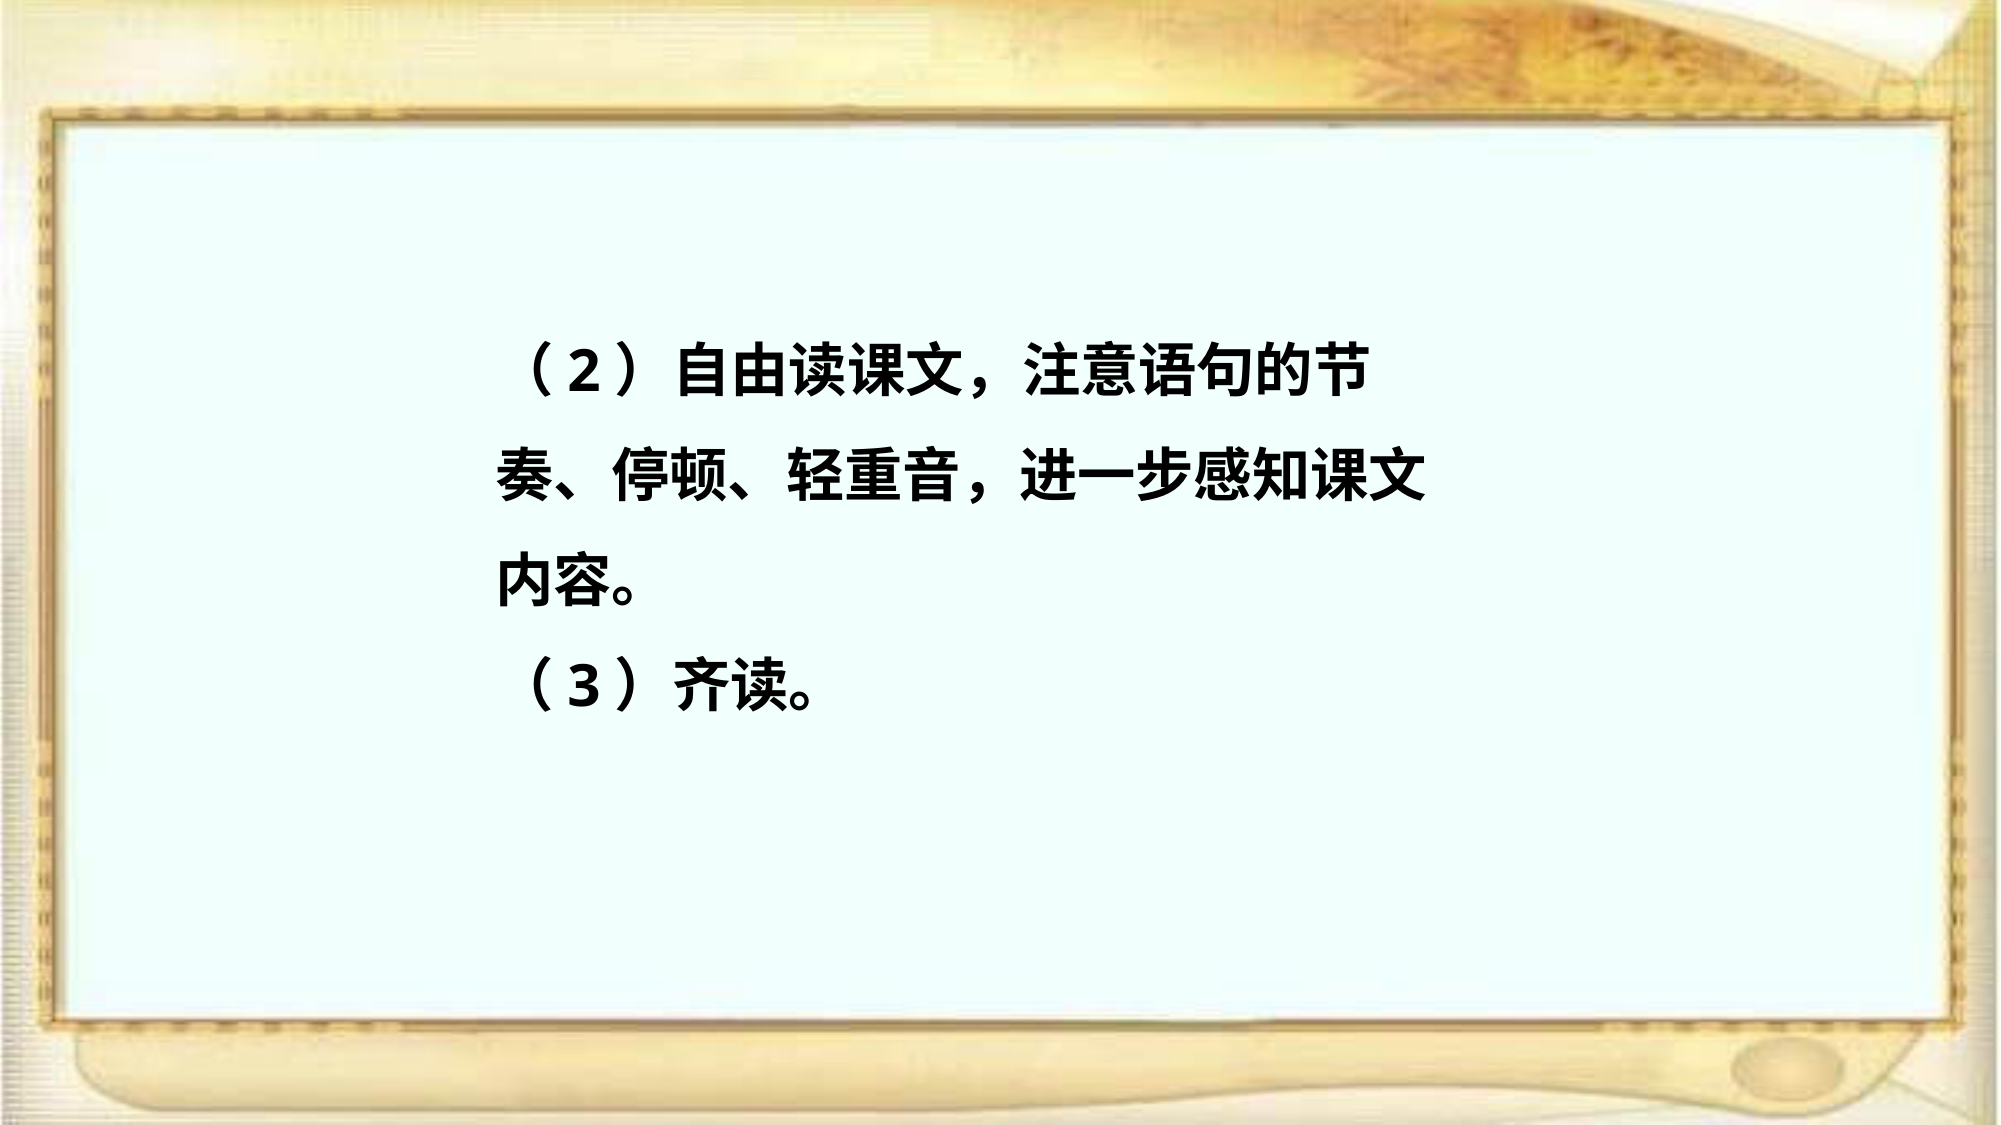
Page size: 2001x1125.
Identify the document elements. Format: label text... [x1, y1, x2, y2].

text_box （2）自由读课文，注意语句的节奏、停顿、轻重音，进一步感知课文内容。 （3）齐读。 [480, 290, 1473, 726]
picture [0, 0, 2001, 1125]
